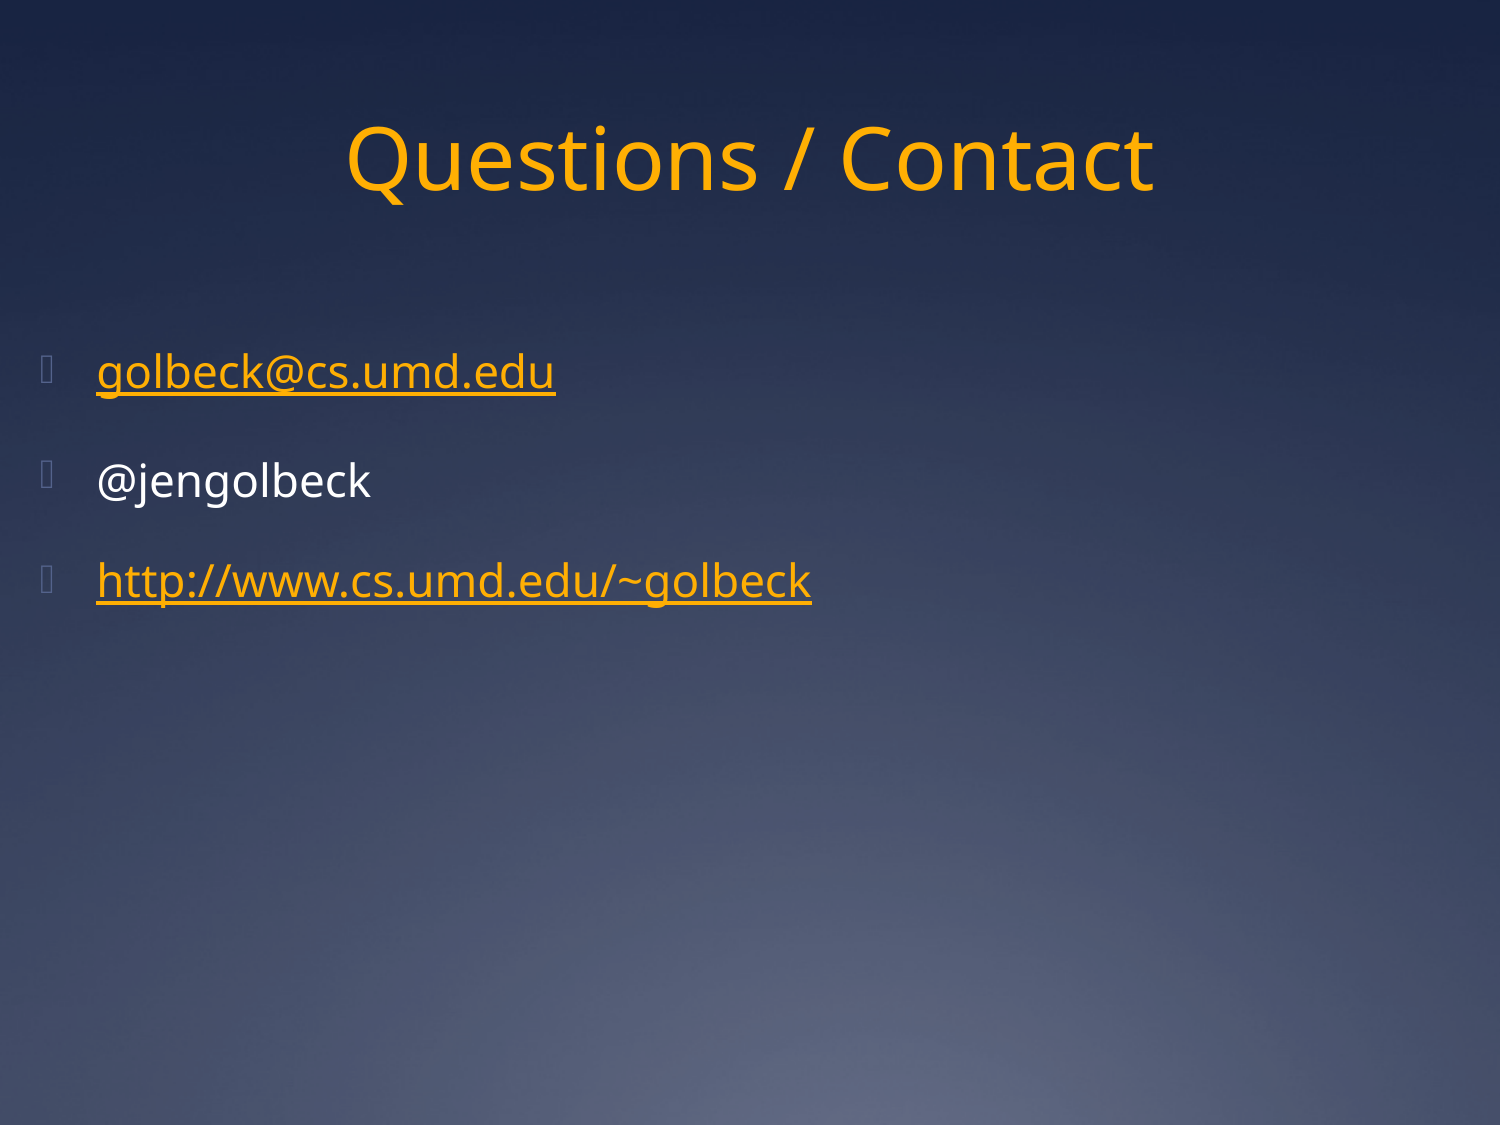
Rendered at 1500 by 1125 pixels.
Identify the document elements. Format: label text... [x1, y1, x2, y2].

title Questions / Contact [100, 95, 1400, 225]
list golbeck@cs.umd.edu @jengolbeck http://www.cs.umd.edu/~golbeck [24, 335, 888, 1005]
